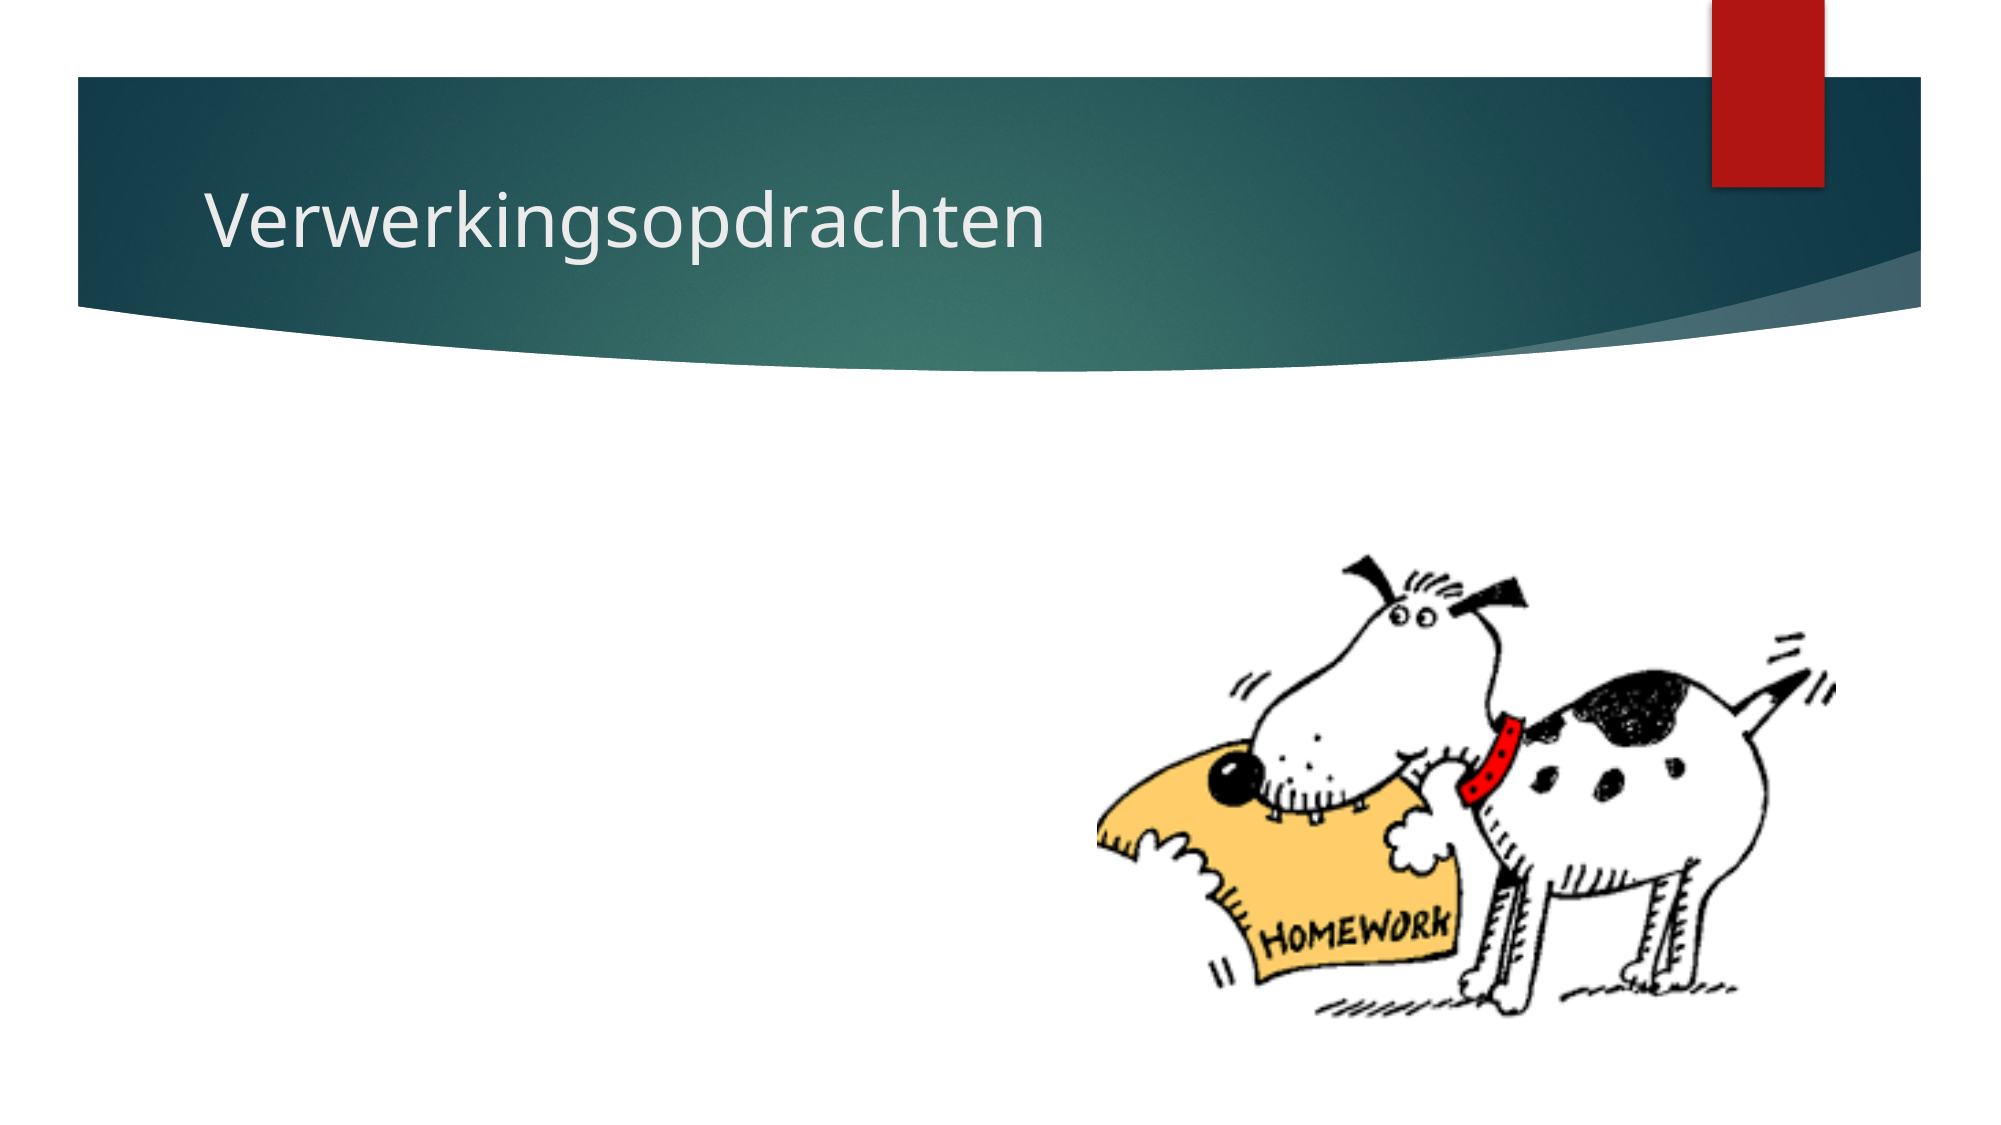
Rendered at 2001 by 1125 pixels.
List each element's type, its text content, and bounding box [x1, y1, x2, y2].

title Verwerkingsopdrachten [189, 159, 1638, 276]
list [1097, 537, 1837, 1050]
